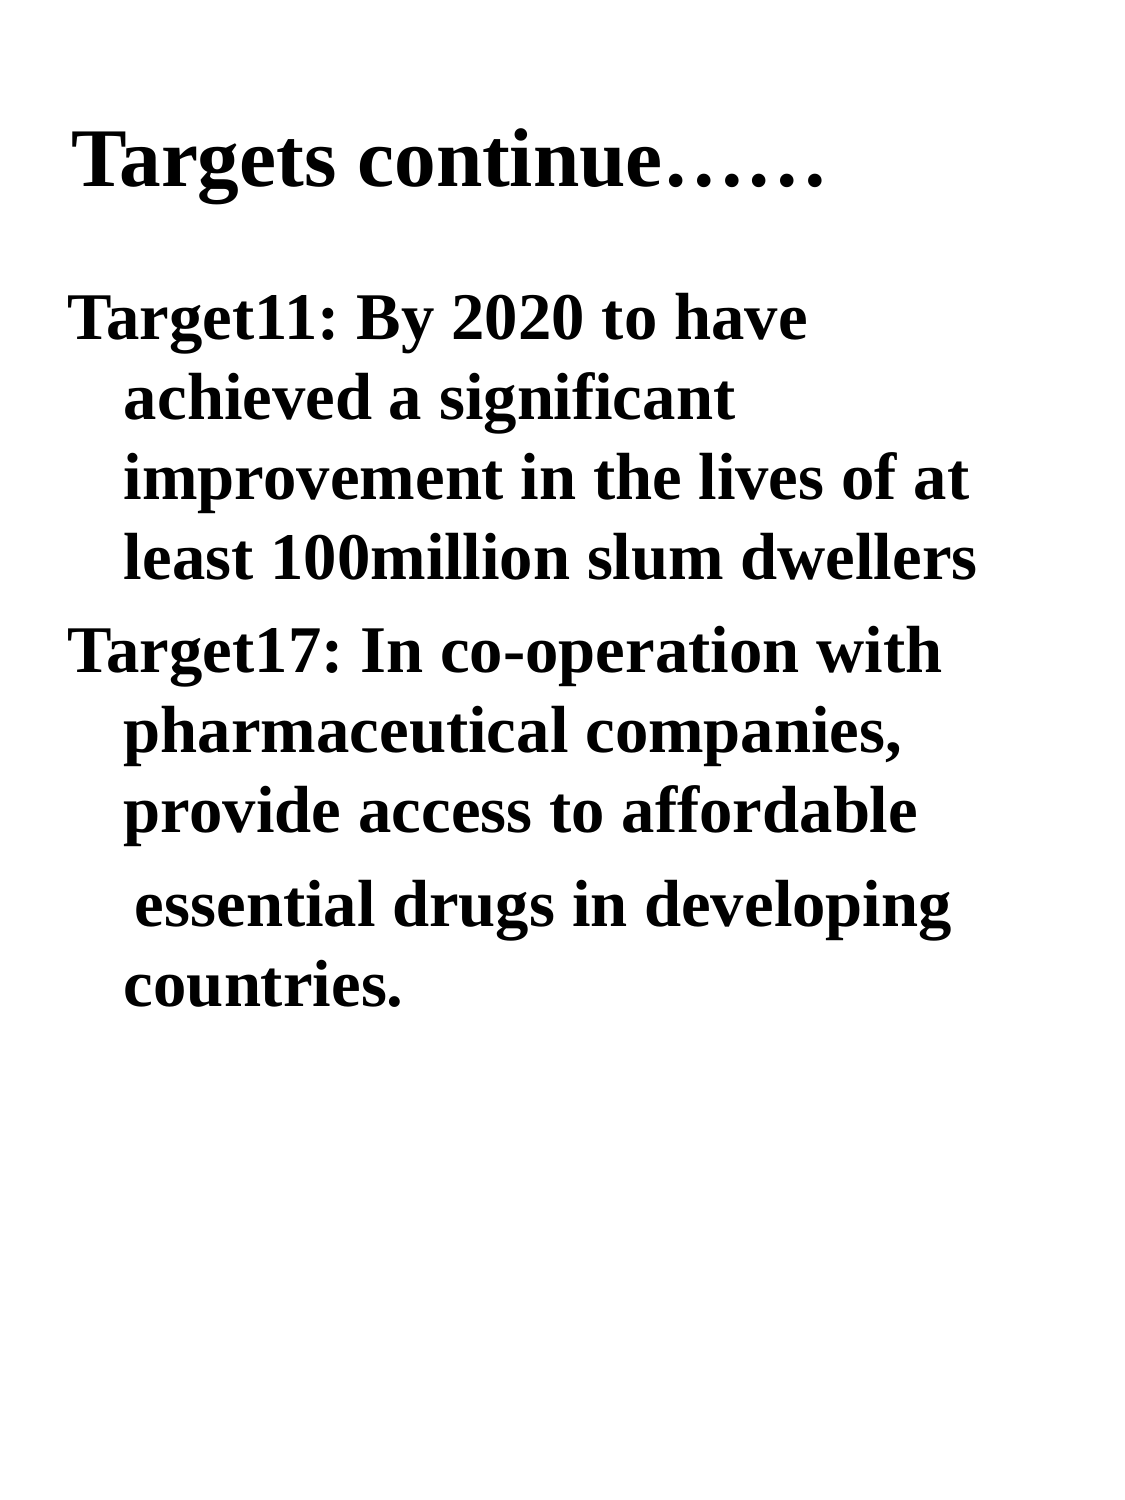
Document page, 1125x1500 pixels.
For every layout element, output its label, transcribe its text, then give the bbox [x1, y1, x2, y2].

title Targets continue…… [56, 60, 1069, 247]
list Target11: By 2020 to have achieved a significant improvement in the lives of at least 100million slum dwellers Target17: In co-operation with pharmaceutical companies, provide access to affordable essential drugs in developing countries. [52, 265, 1069, 1090]
